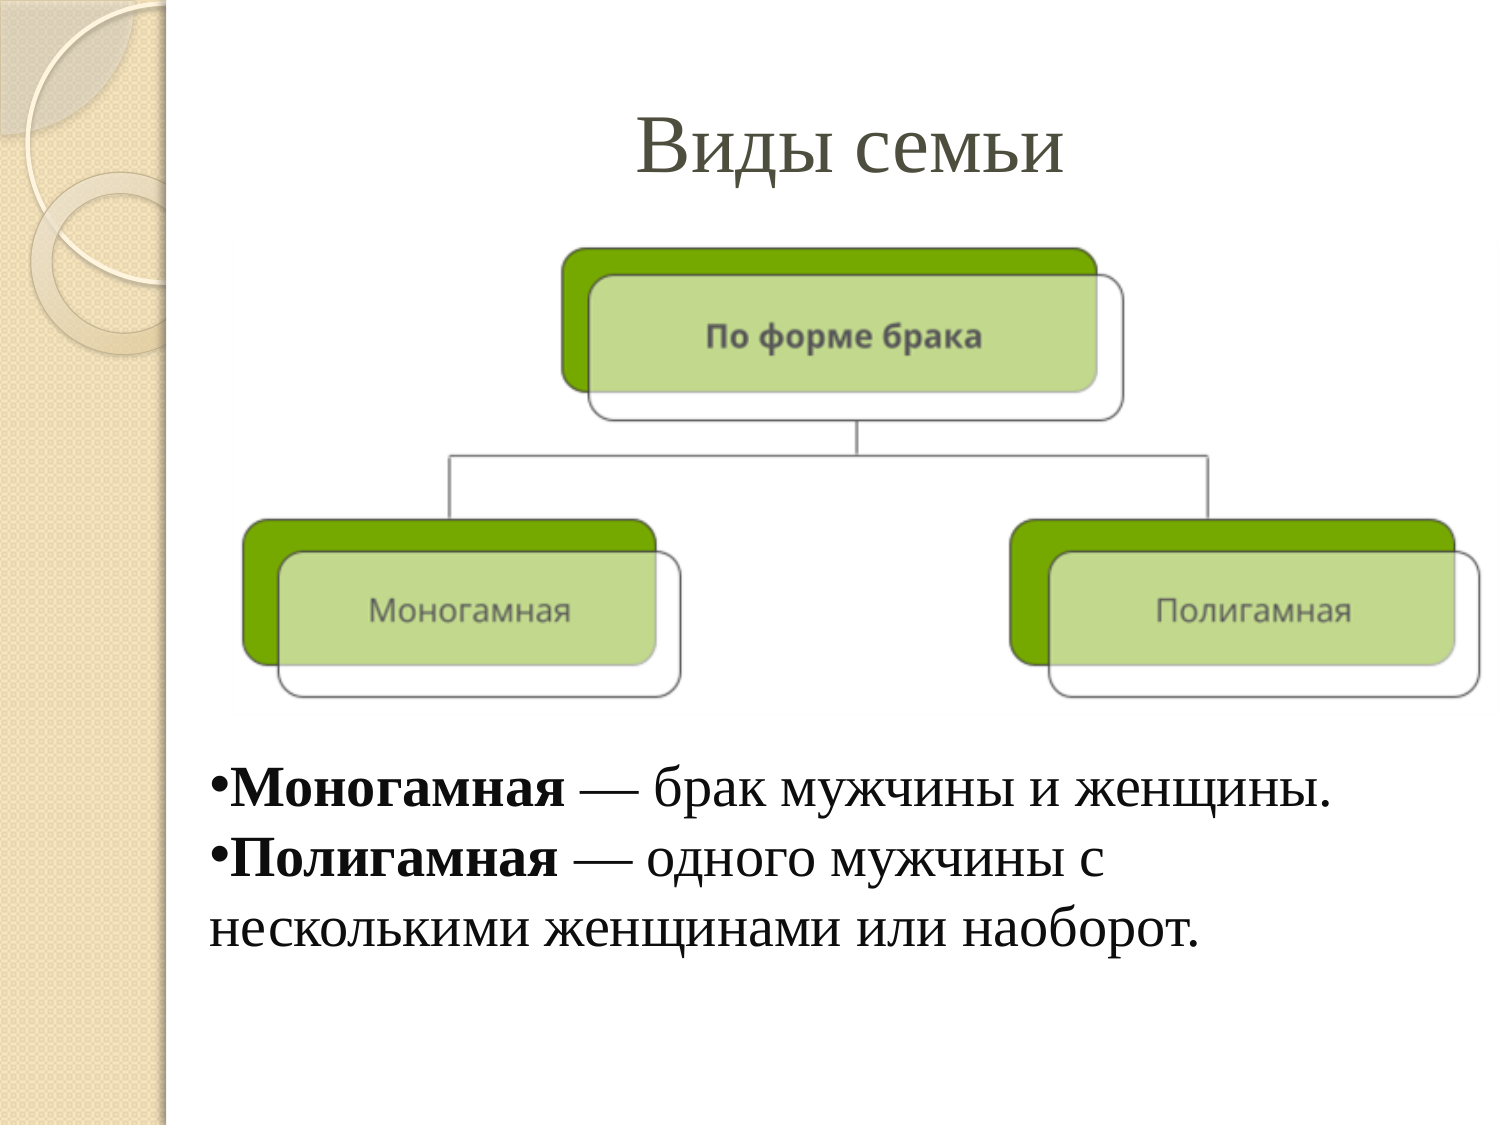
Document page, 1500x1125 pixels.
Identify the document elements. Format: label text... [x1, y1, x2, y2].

title Виды семьи [235, 45, 1466, 233]
text_box Моногамная — брак мужчины и женщины. Полигамная — одного мужчины с несколькими женщинами или наоборот. [194, 741, 1424, 1036]
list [232, 239, 1500, 717]
